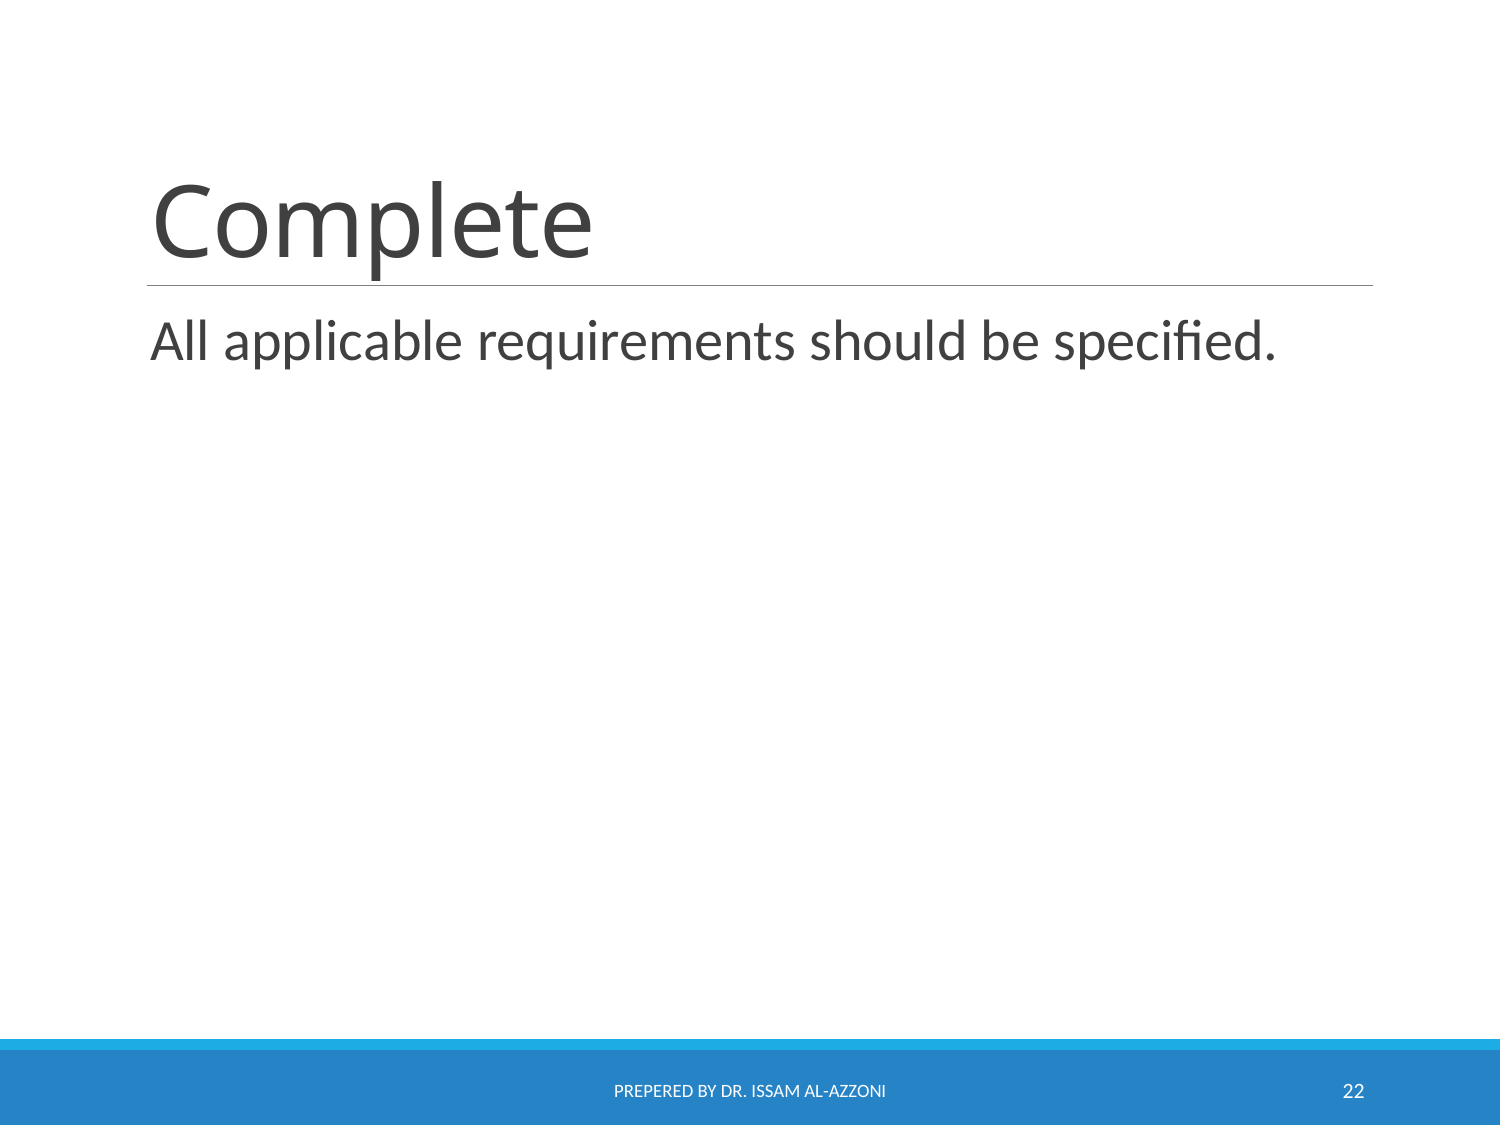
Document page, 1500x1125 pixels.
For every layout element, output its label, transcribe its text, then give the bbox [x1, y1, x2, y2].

list All applicable requirements should be specified. [135, 302, 1373, 963]
title Complete [135, 47, 1373, 285]
slide_number 22 [1218, 1059, 1380, 1120]
footer Prepered by Dr. Issam Al-Azzoni [453, 1059, 1047, 1120]
